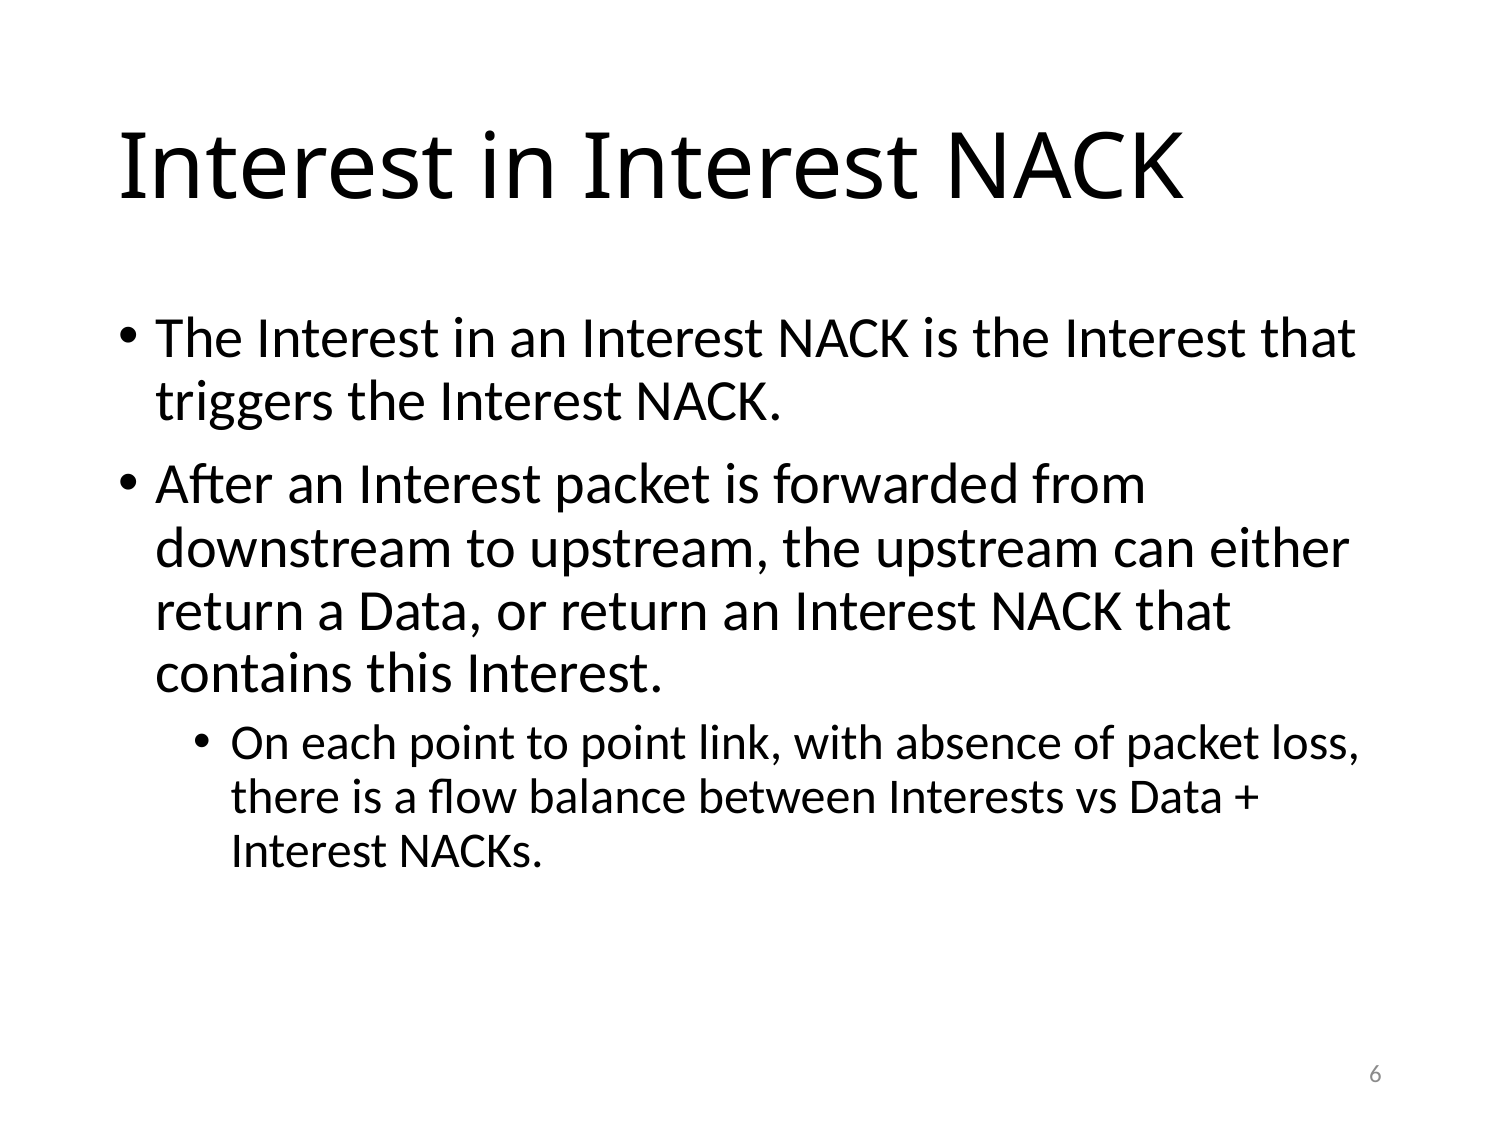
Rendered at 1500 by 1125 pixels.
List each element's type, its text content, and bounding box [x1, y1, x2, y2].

title Interest in Interest NACK [103, 59, 1397, 278]
list The Interest in an Interest NACK is the Interest that triggers the Interest NACK. After an Interest packet is forwarded from downstream to upstream, the upstream can either return a Data, or return an Interest NACK that contains this Interest. On each point to point link, with absence of packet loss, there is a flow balance between Interests vs Data + Interest NACKs. [103, 299, 1397, 1014]
slide_number 6 [1059, 1042, 1397, 1103]
